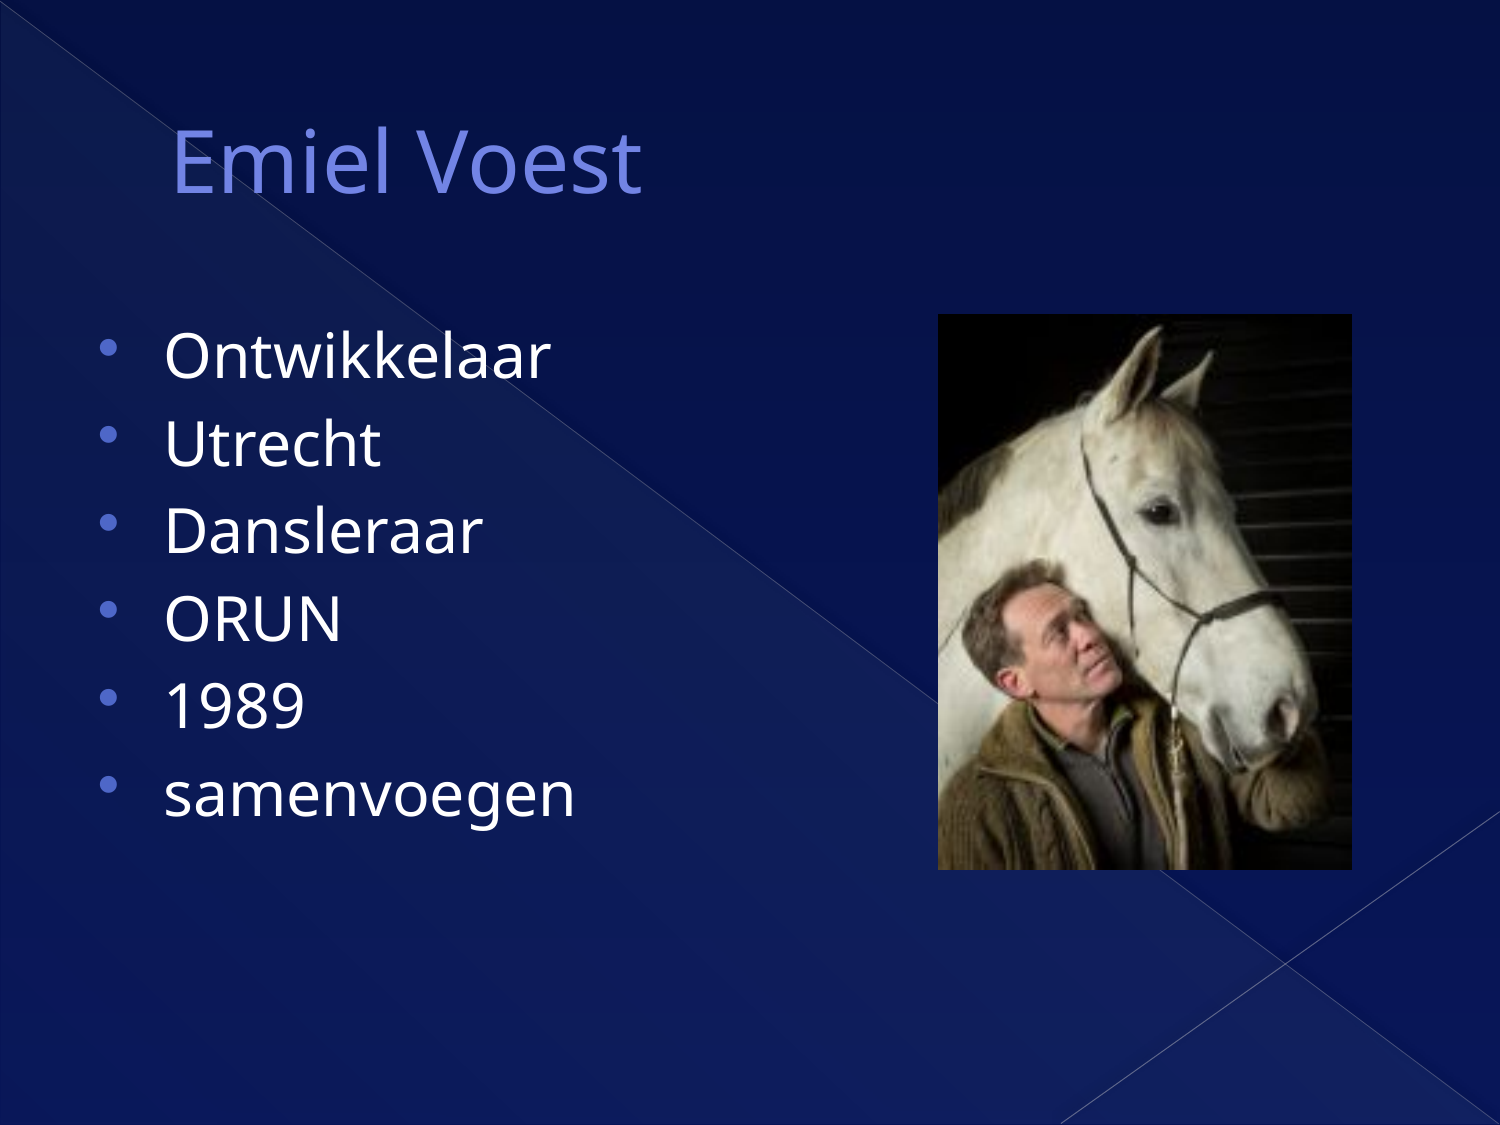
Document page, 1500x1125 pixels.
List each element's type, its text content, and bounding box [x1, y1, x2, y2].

list Ontwikkelaar Utrecht Dansleraar ORUN 1989 samenvoegen [75, 308, 1425, 1059]
picture [938, 314, 1352, 871]
title Emiel Voest [75, 43, 1425, 274]
